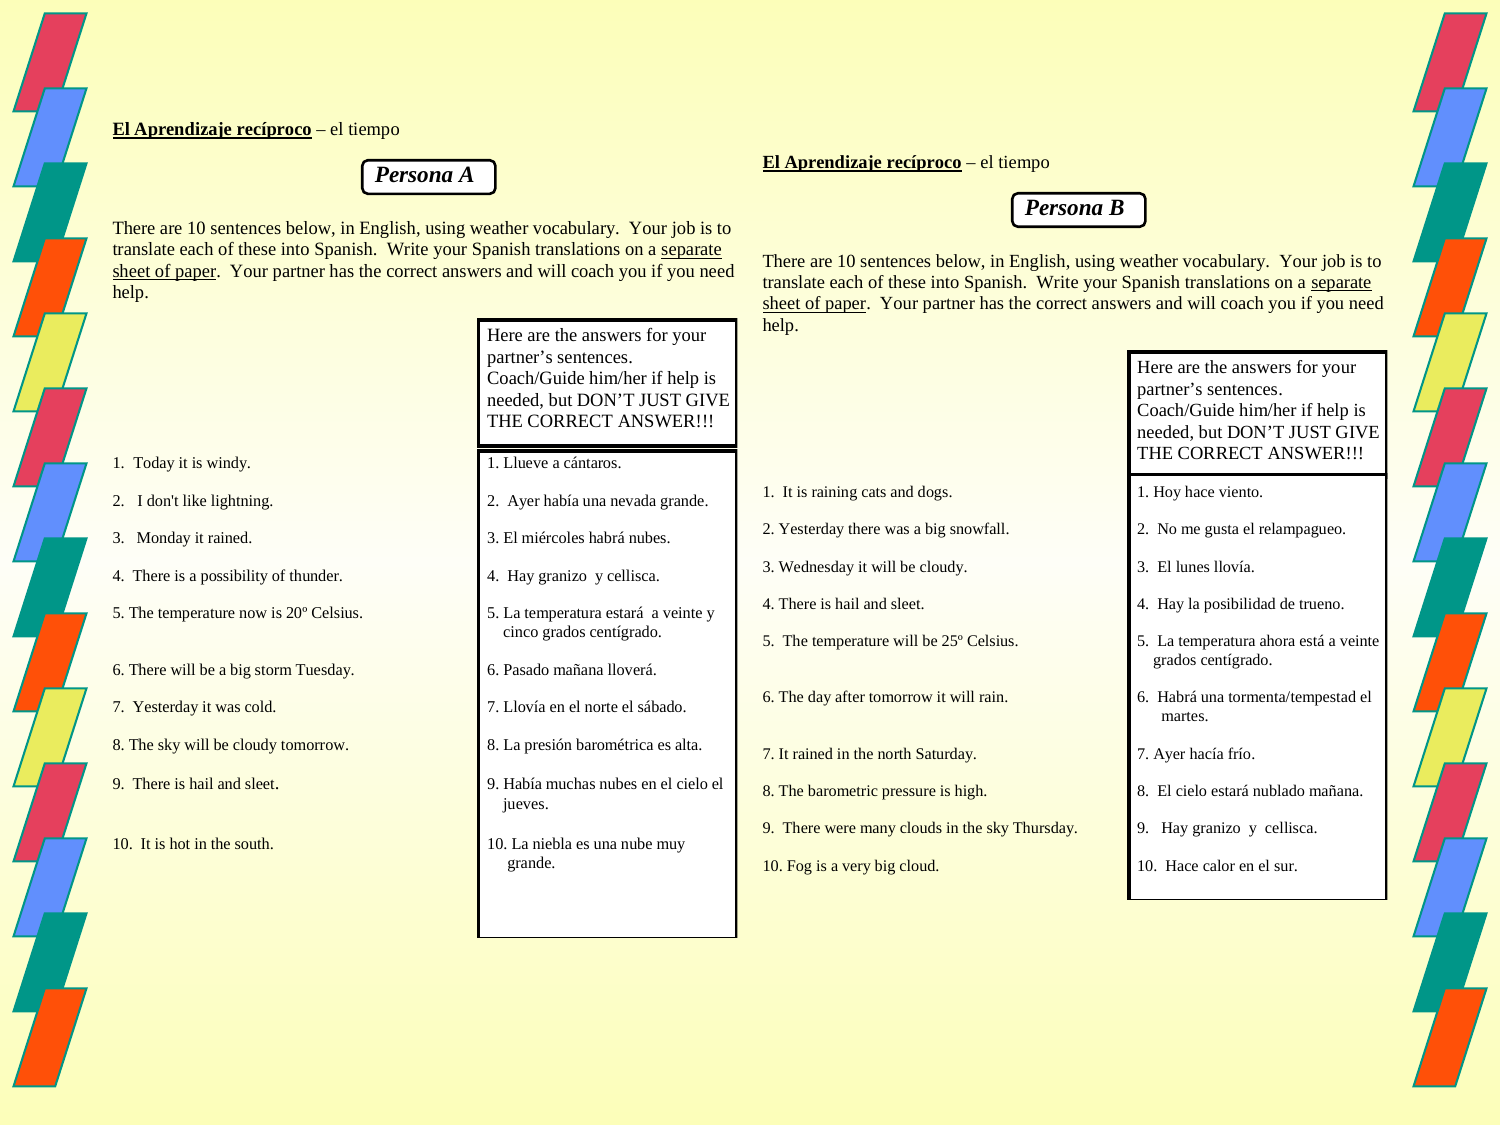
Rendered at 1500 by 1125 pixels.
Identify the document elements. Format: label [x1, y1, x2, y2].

list [762, 151, 1388, 901]
list [112, 117, 738, 938]
